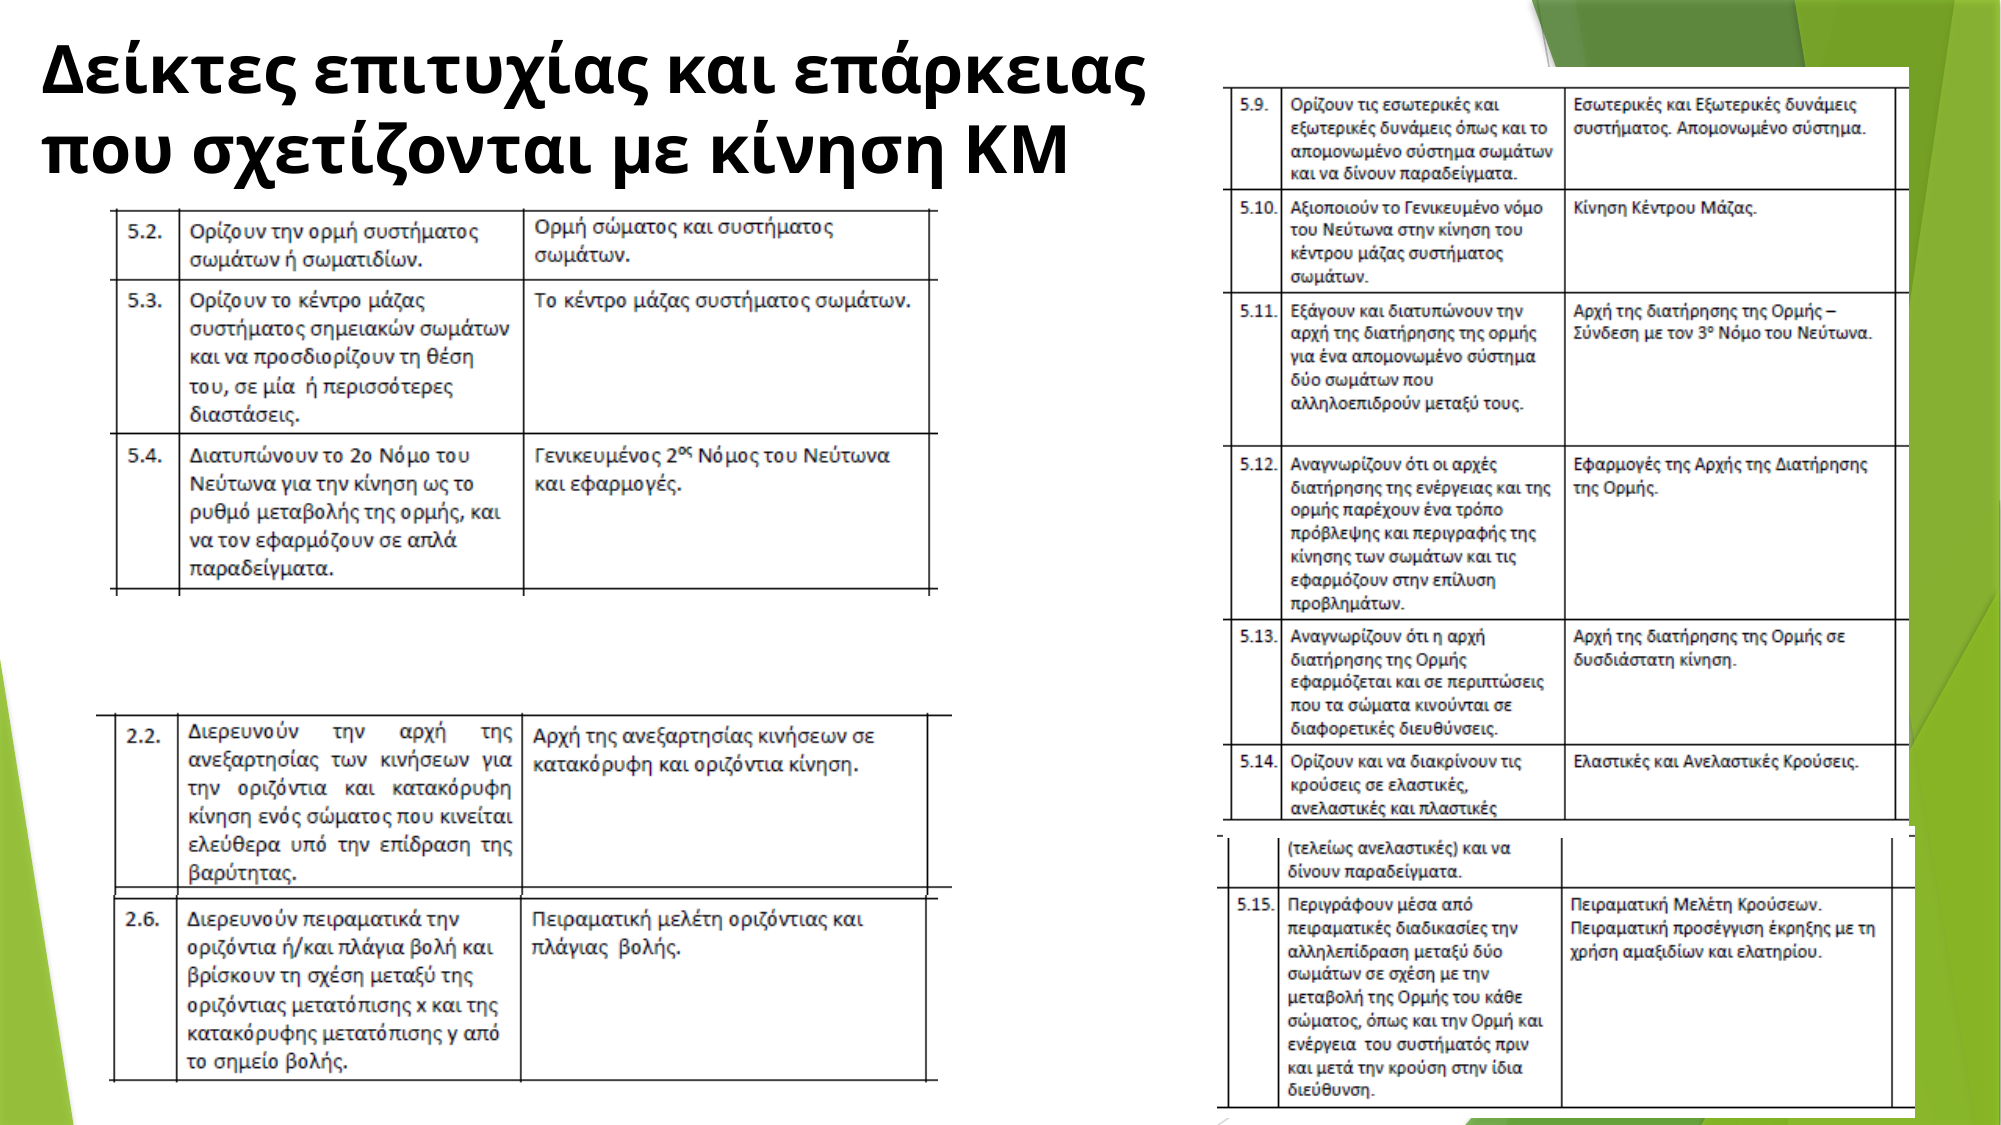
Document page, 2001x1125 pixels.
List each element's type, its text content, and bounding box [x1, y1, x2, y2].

picture [110, 201, 938, 596]
picture [1217, 66, 1915, 1118]
text_box Δείκτες επιτυχίας και επάρκειας που σχετίζονται με κίνηση ΚΜ [26, 19, 1693, 194]
picture [96, 707, 953, 1090]
